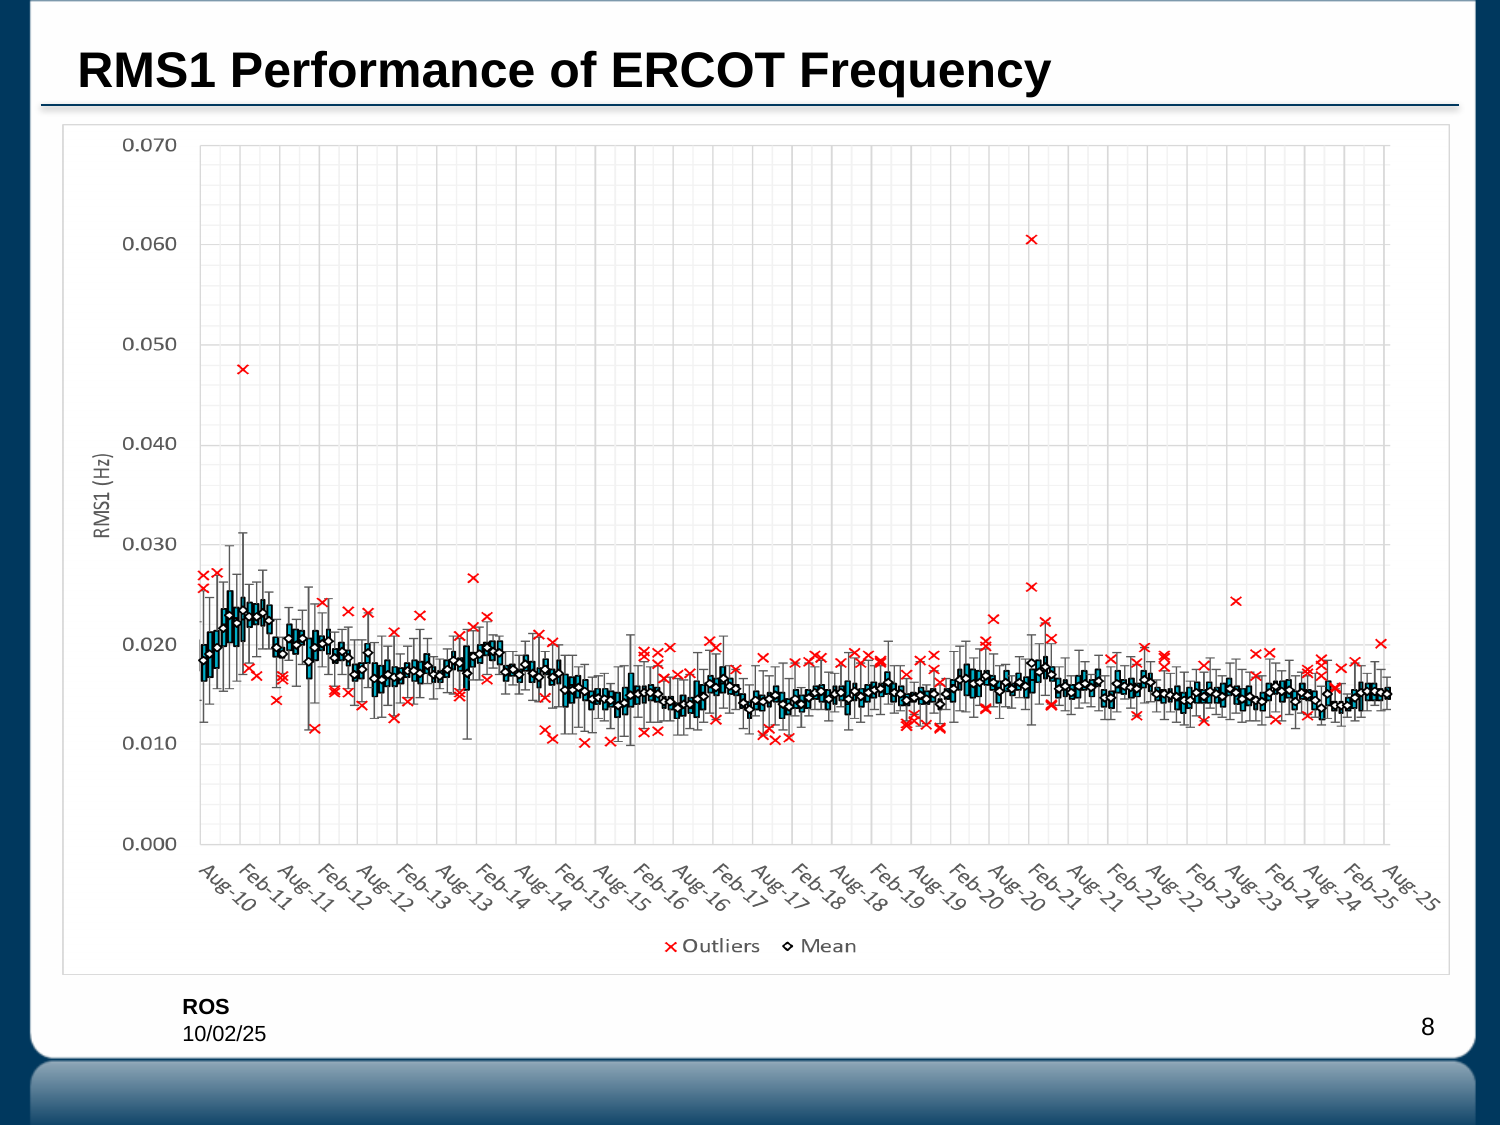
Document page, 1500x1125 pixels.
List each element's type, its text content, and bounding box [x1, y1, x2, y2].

title RMS1 Performance of ERCOT Frequency [62, 29, 1450, 106]
picture [0, 0, 1500, 1125]
